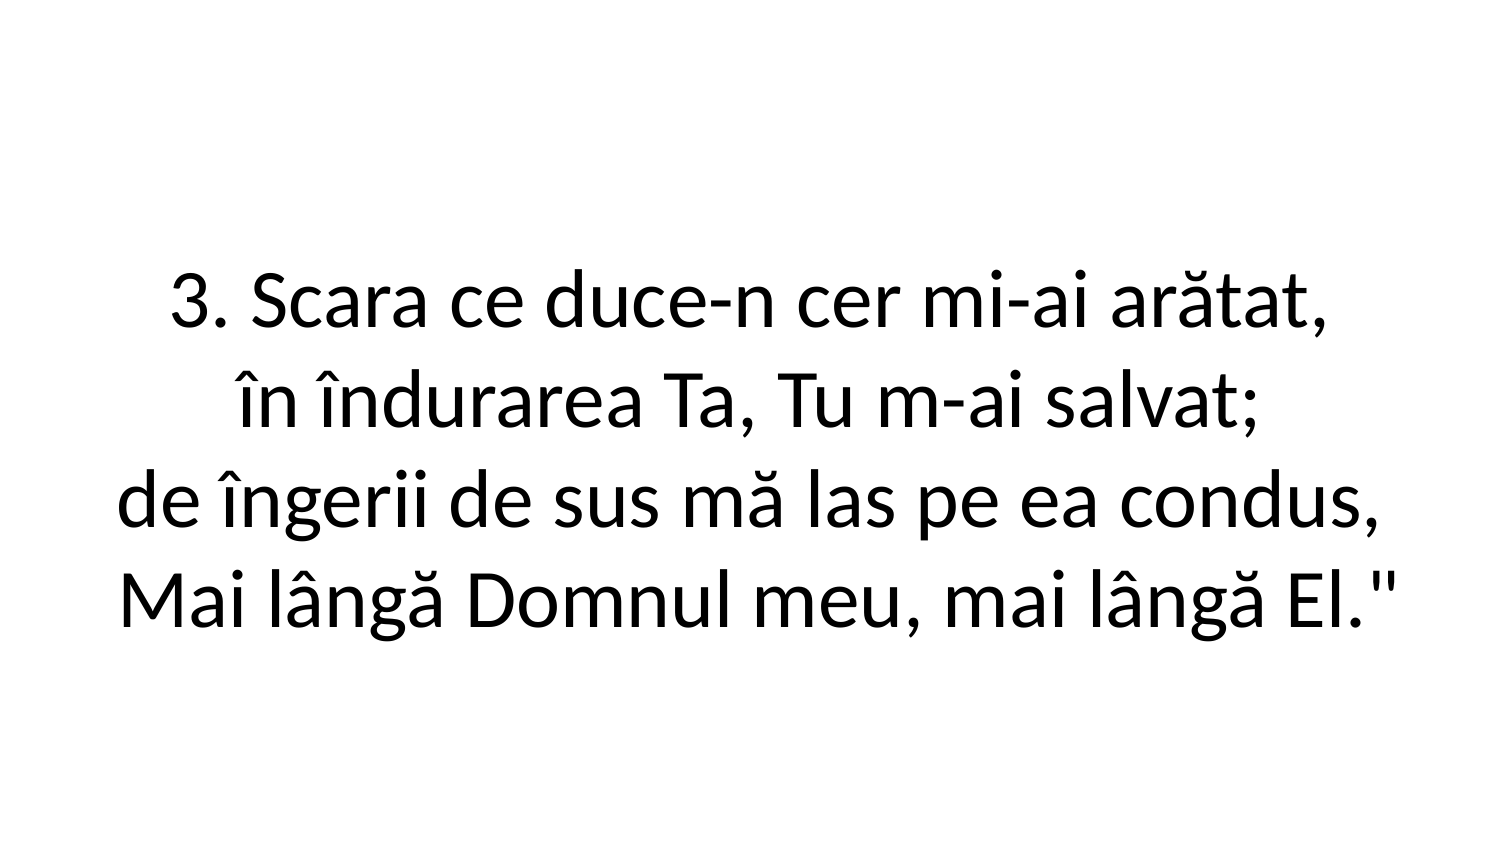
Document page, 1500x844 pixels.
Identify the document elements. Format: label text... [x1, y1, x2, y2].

text_box 3. Scara ce duce-n cer mi-ai arătat, în îndurarea Ta, Tu m-ai salvat; de îngerii de sus mă las pe ea condus, Mai lângă Domnul meu, mai lângă El." [83, 192, 1417, 652]
